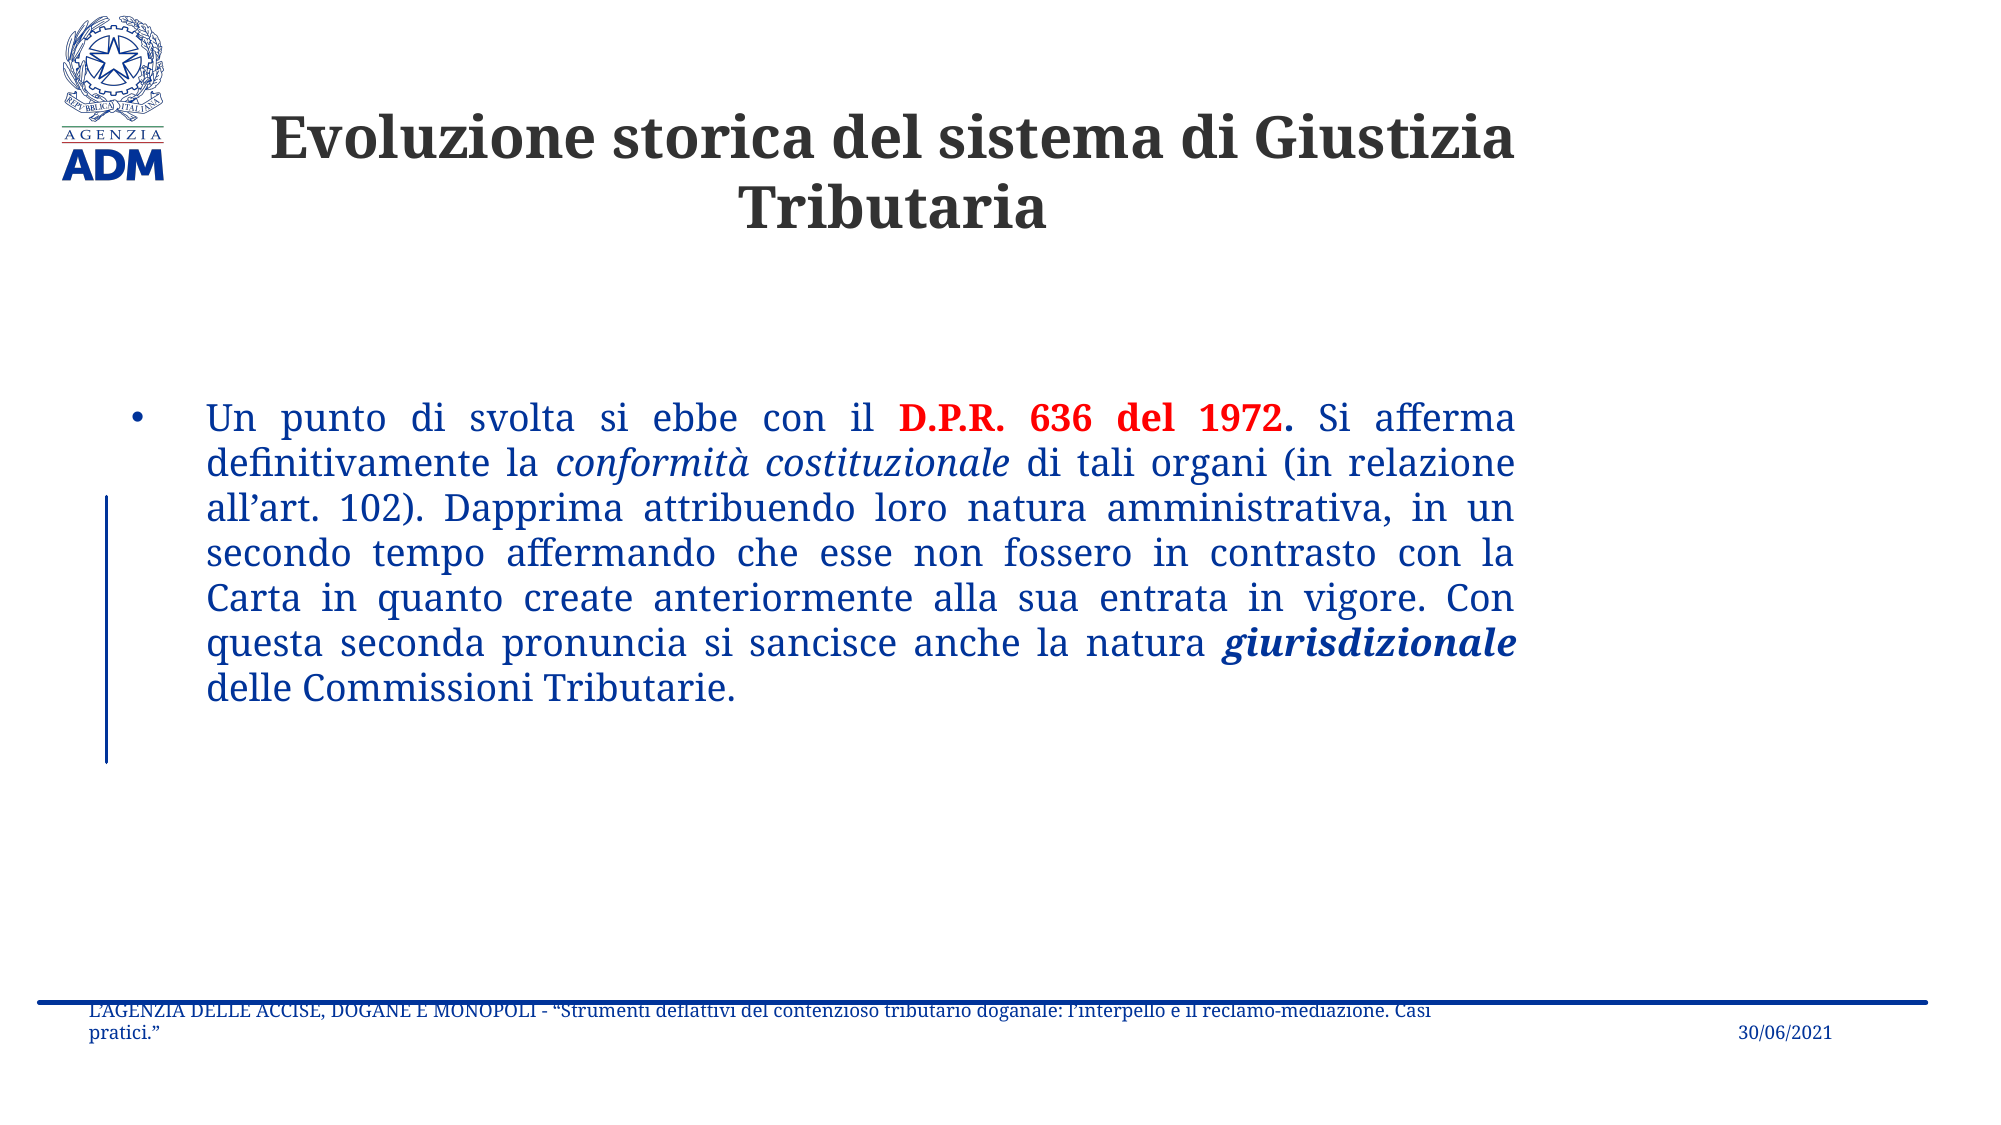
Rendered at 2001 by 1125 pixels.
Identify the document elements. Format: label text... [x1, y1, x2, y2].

picture [44, 0, 183, 201]
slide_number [1627, 991, 1849, 1051]
footer L’AGENZIA DELLE ACCISE, DOGANE E MONOPOLI - “Strumenti deflattivi del contenzioso tributario doganale: l’interpello e il reclamo-mediazione. Casi pratici.” [74, 991, 1493, 1051]
text_box Un punto di svolta si ebbe con il D.P.R. 636 del 1972. Si afferma definitivamente la conformità costituzionale di tali organi (in relazione all’art. 102). Dapprima attribuendo loro natura amministrativa, in un secondo tempo affermando che esse non fossero in contrasto con la Carta in quanto create anteriormente alla sua entrata in vigore. Con questa seconda pronuncia si sancisce anche la natura giurisdizionale delle Commissioni Tributarie. [116, 387, 1532, 717]
text_box Evoluzione storica del sistema di Giustizia Tributaria [215, 92, 1572, 248]
